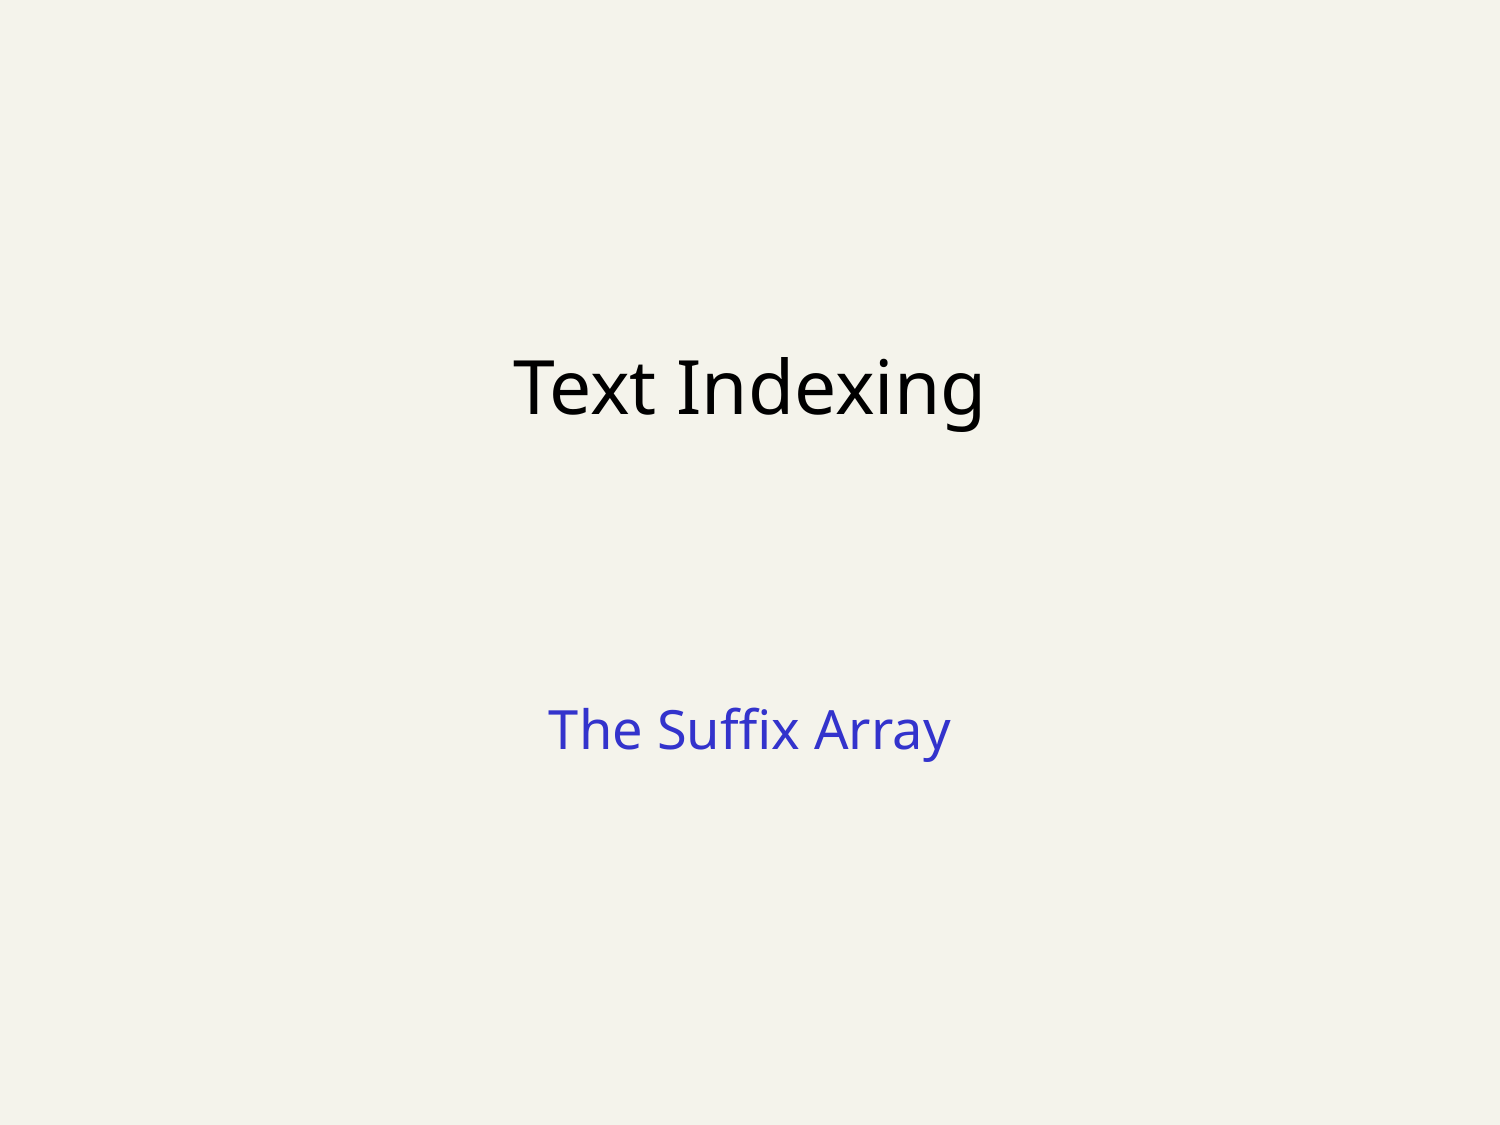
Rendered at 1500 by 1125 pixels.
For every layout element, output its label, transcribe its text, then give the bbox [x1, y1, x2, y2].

subtitle The Suffix Array [224, 687, 1276, 976]
title Text Indexing [112, 249, 1388, 438]
